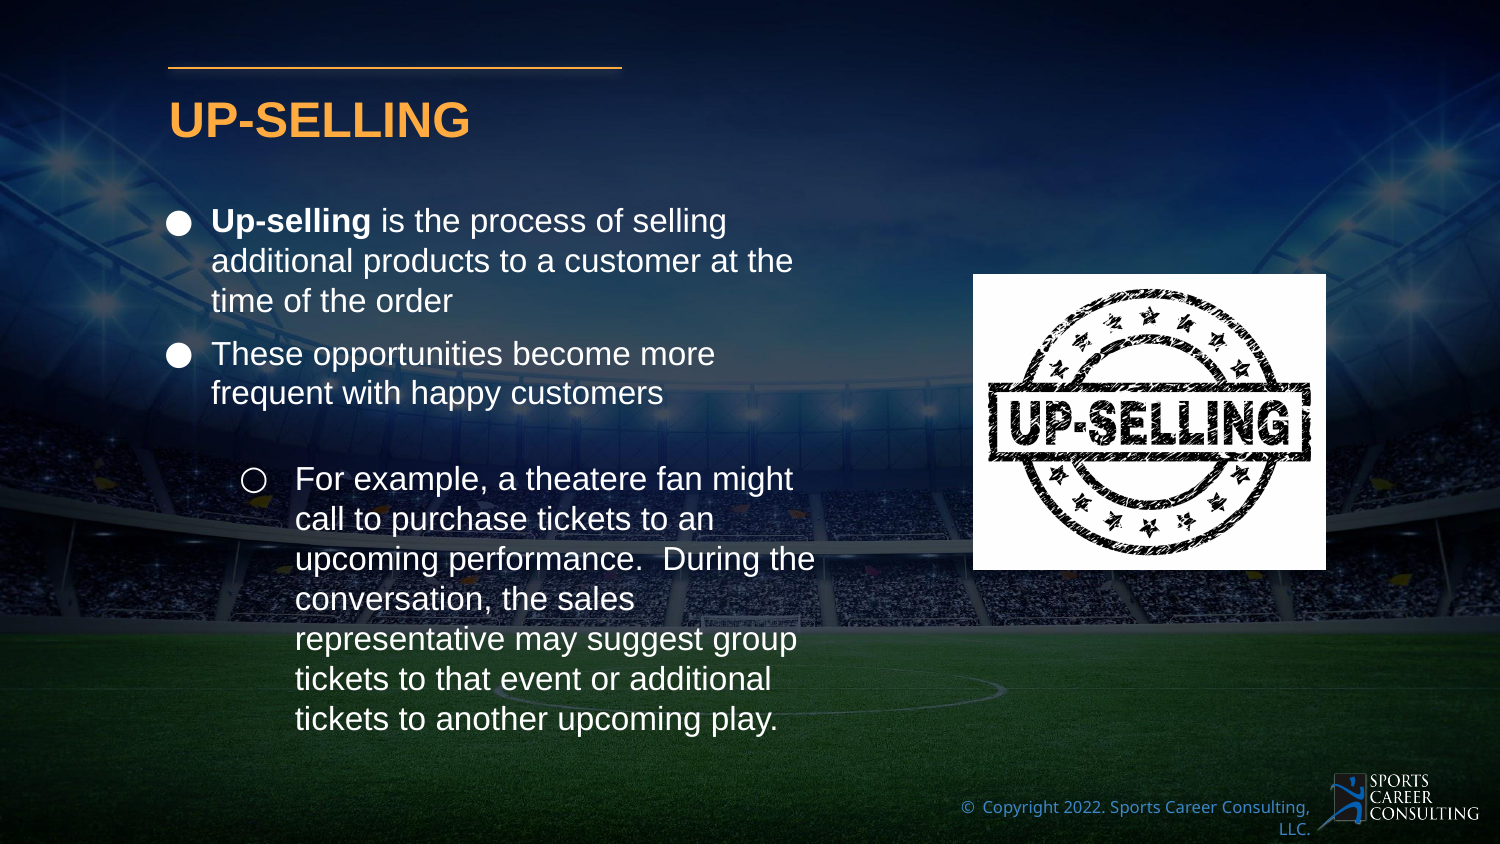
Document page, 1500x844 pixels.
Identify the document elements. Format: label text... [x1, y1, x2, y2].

picture [0, 0, 1500, 844]
text_box © Copyright 2022. Sports Career Consulting, LLC. [914, 769, 1326, 844]
list Up-selling is the process of selling additional products to a customer at the time of the order These opportunities become more frequent with happy customers For example, a theatere fan might call to purchase tickets to an upcoming performance. During the conversation, the sales representative may suggest group tickets to that event or additional tickets to another upcoming play. [149, 184, 847, 683]
title UP-SELLING [153, 72, 1252, 228]
